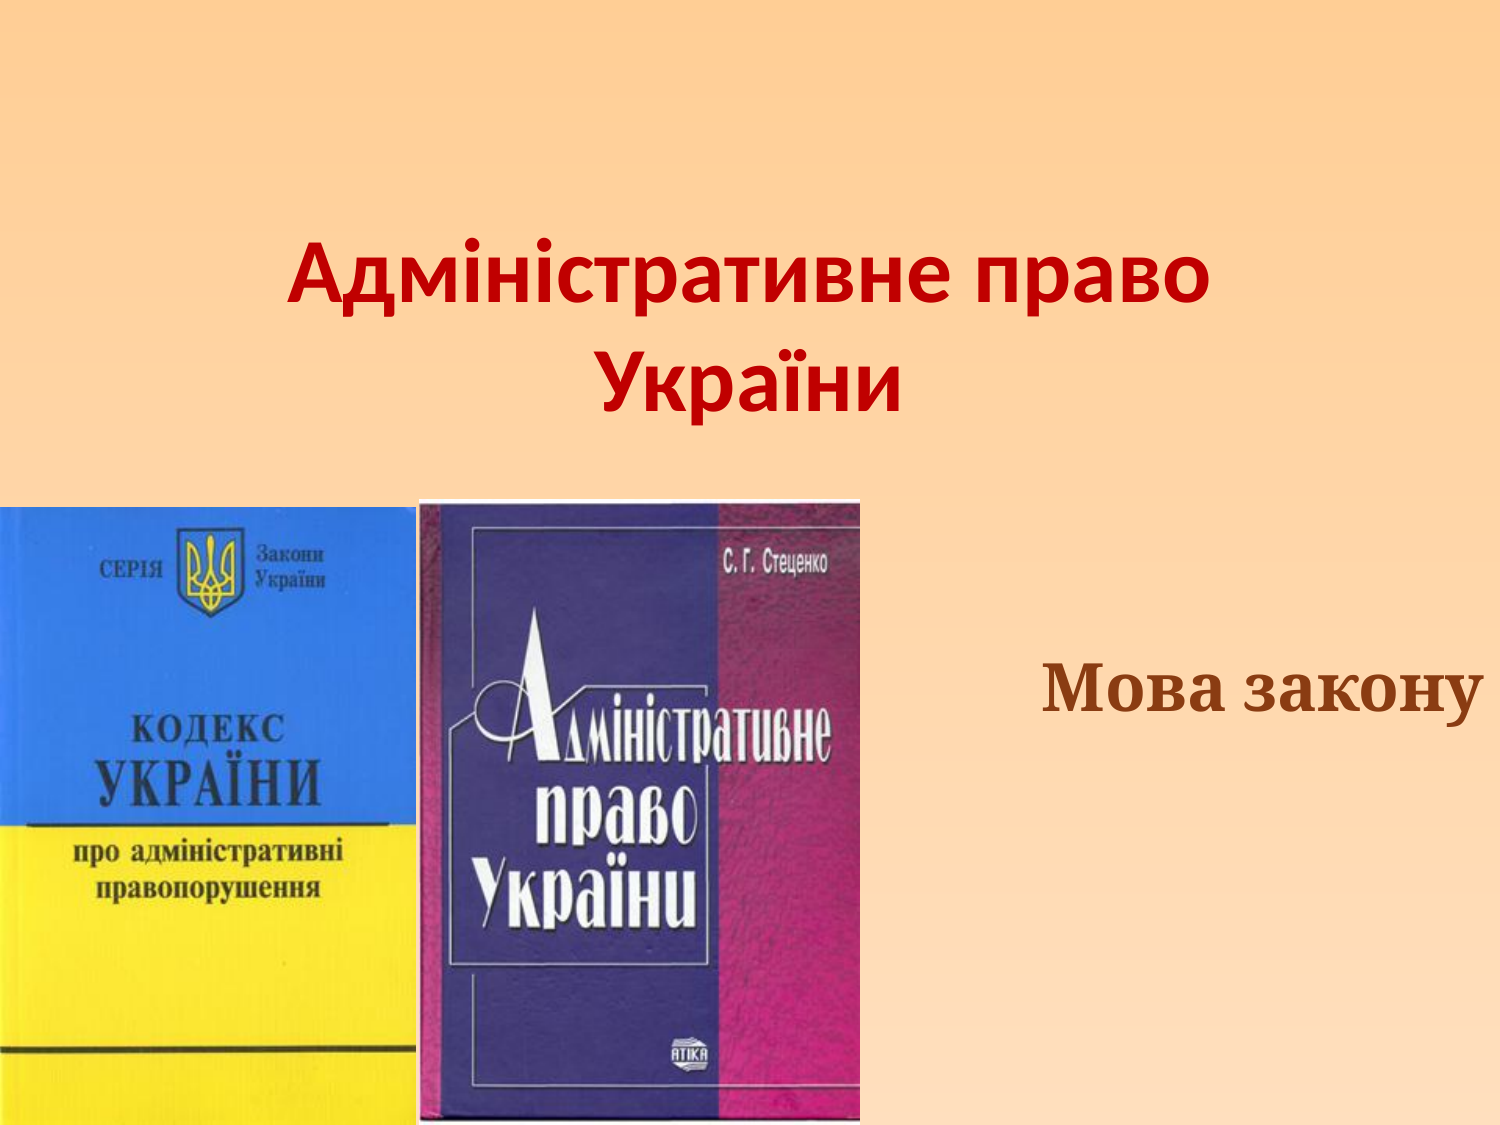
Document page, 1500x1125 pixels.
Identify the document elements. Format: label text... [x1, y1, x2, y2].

picture [0, 507, 413, 1125]
subtitle Мова закону [867, 637, 1500, 925]
picture [418, 499, 861, 1125]
title Адміністративне право України [112, 196, 1388, 445]
